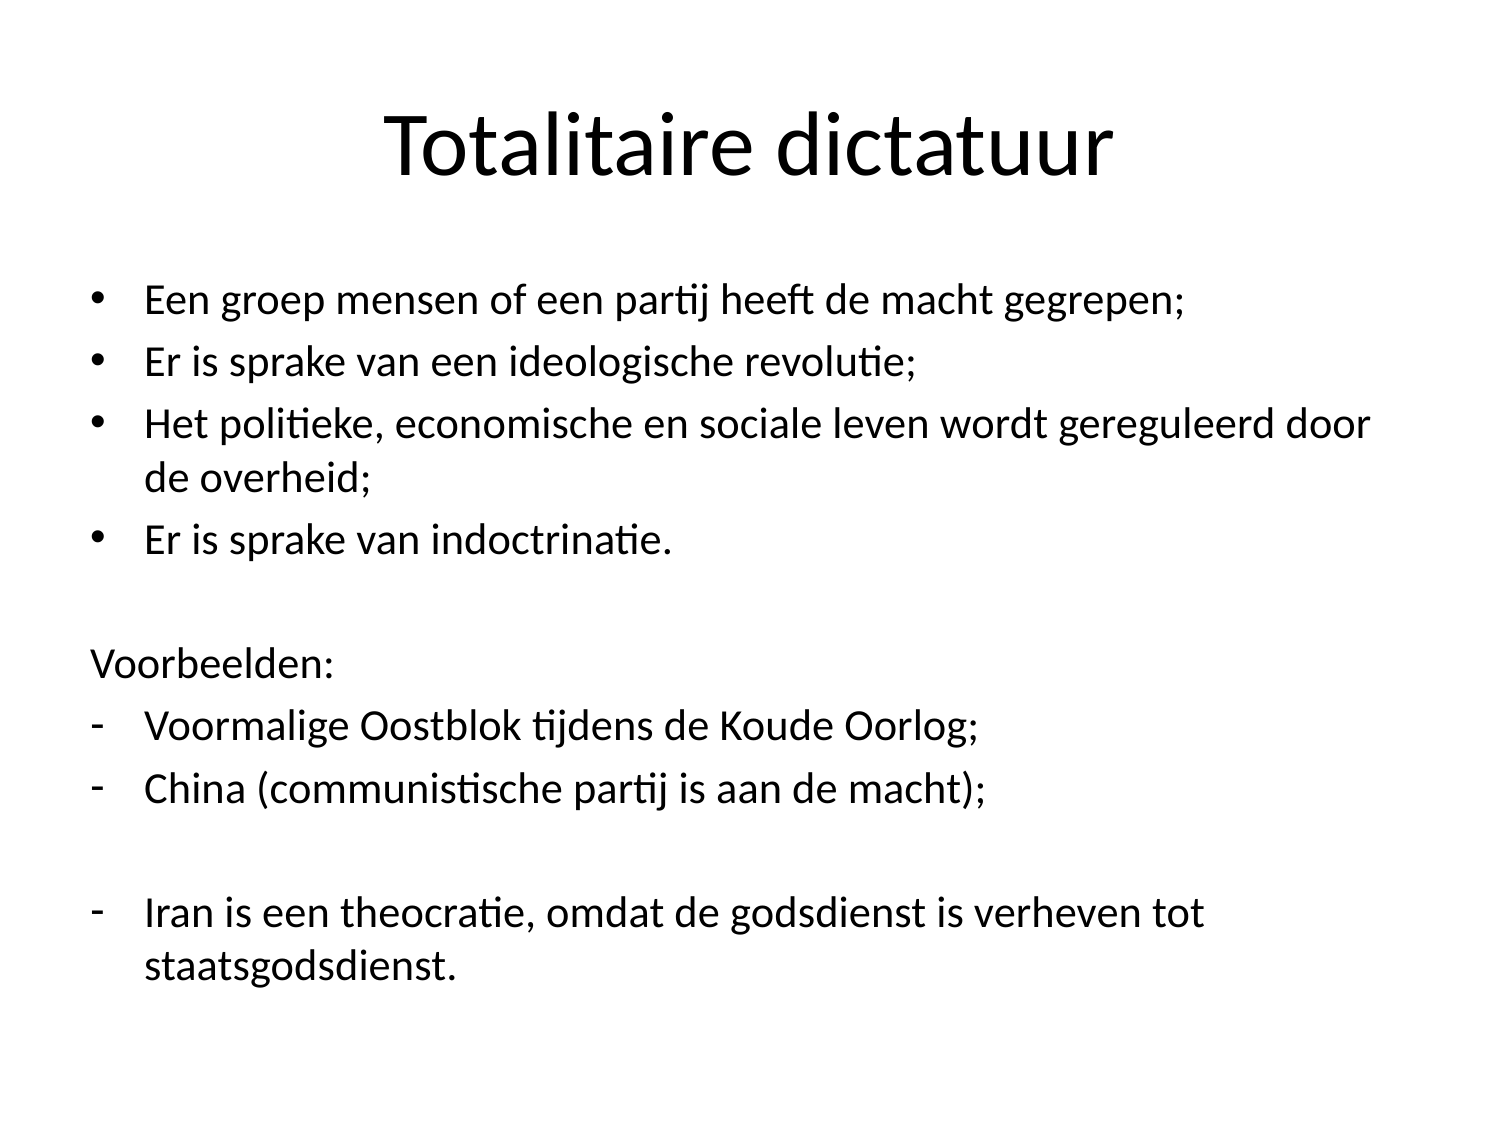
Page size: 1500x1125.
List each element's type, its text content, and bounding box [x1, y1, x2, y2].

title Totalitaire dictatuur [75, 45, 1425, 233]
list Een groep mensen of een partij heeft de macht gegrepen; Er is sprake van een ideologische revolutie; Het politieke, economische en sociale leven wordt gereguleerd door de overheid; Er is sprake van indoctrinatie. Voorbeelden: Voormalige Oostblok tijdens de Koude Oorlog; China (communistische partij is aan de macht); Iran is een theocratie, omdat de godsdienst is verheven tot staatsgodsdienst. [75, 262, 1425, 1005]
